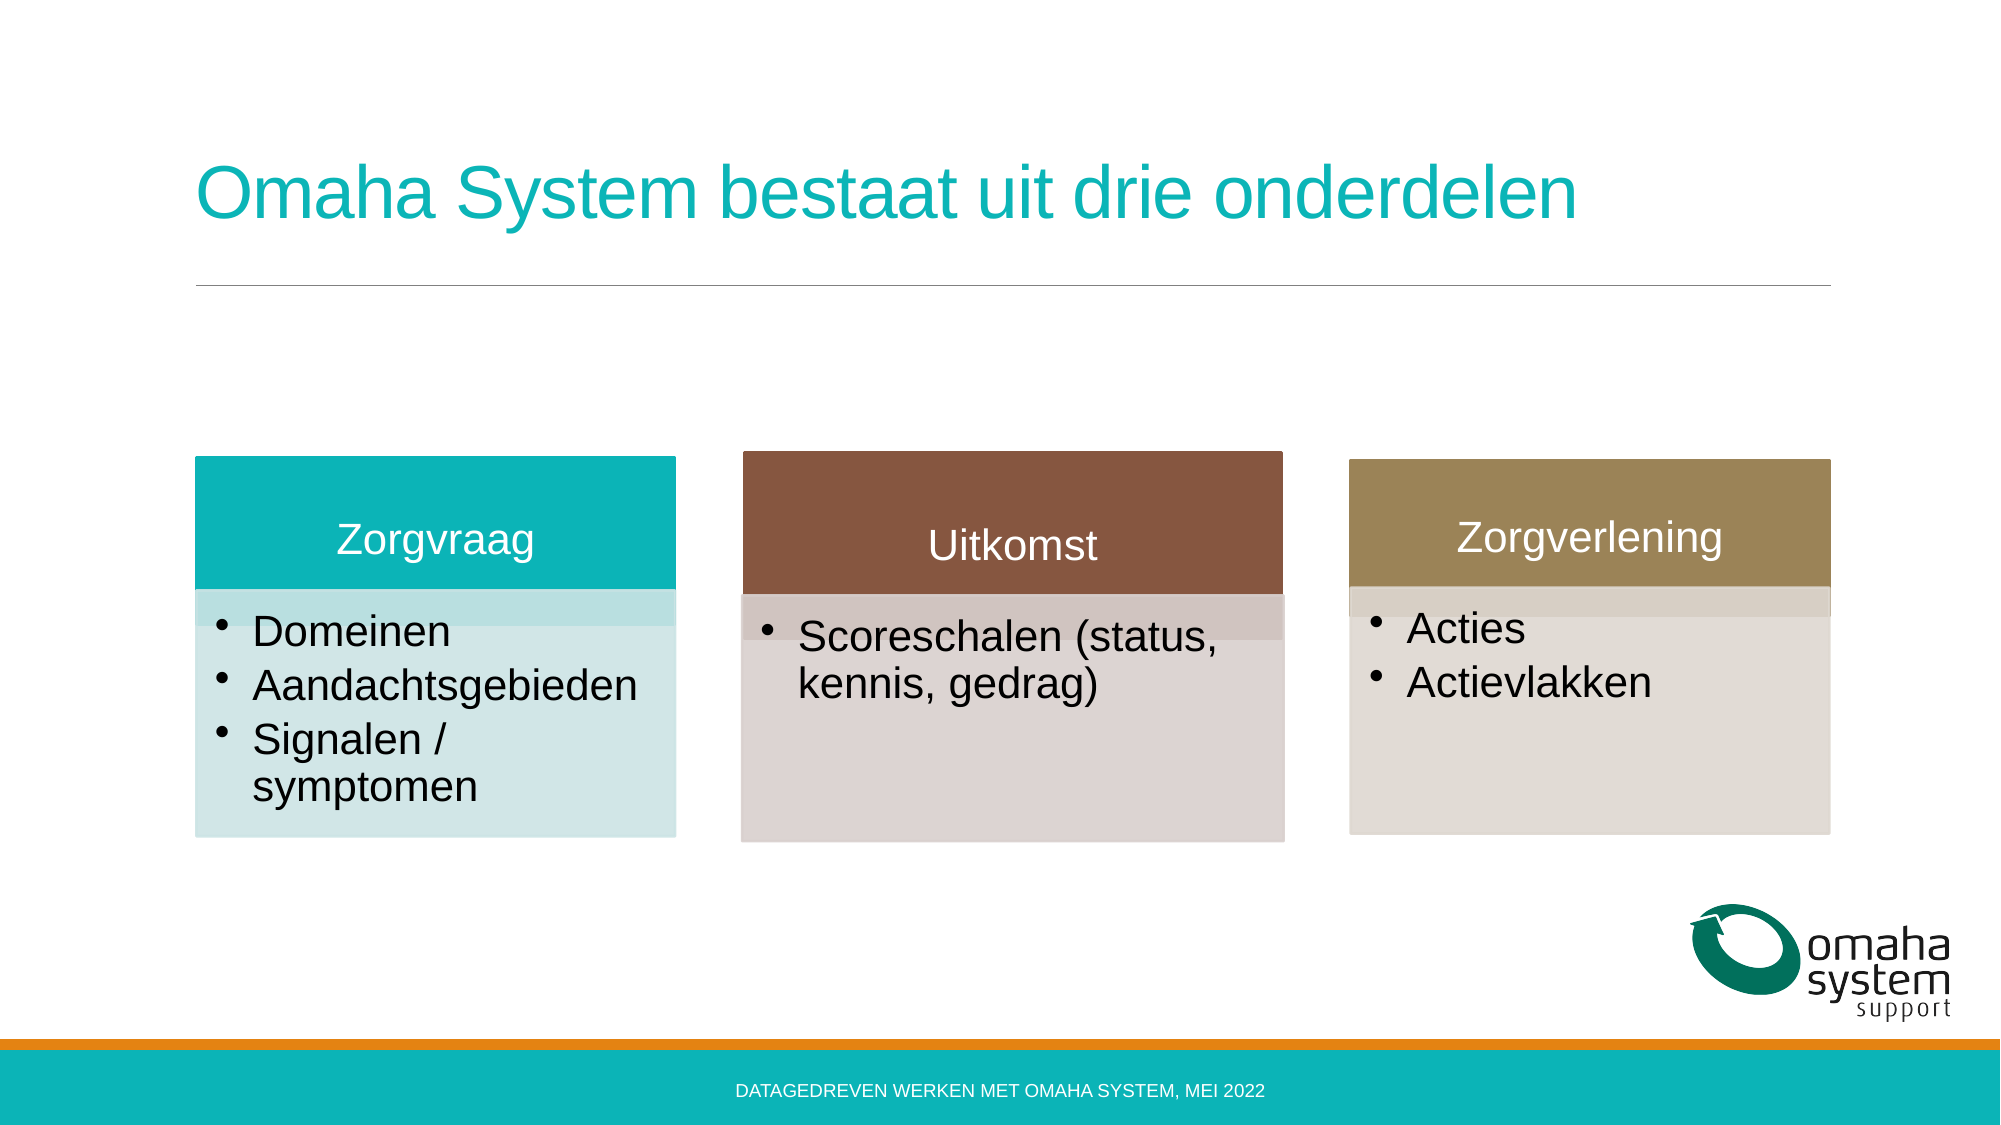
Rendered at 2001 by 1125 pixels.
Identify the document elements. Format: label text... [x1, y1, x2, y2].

footer Datagedreven werken met Omaha System, mei 2022 [604, 1059, 1396, 1120]
title Omaha System bestaat uit drie onderdelen [180, 47, 1830, 285]
picture [1831, 904, 1950, 1022]
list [195, 261, 1831, 1032]
